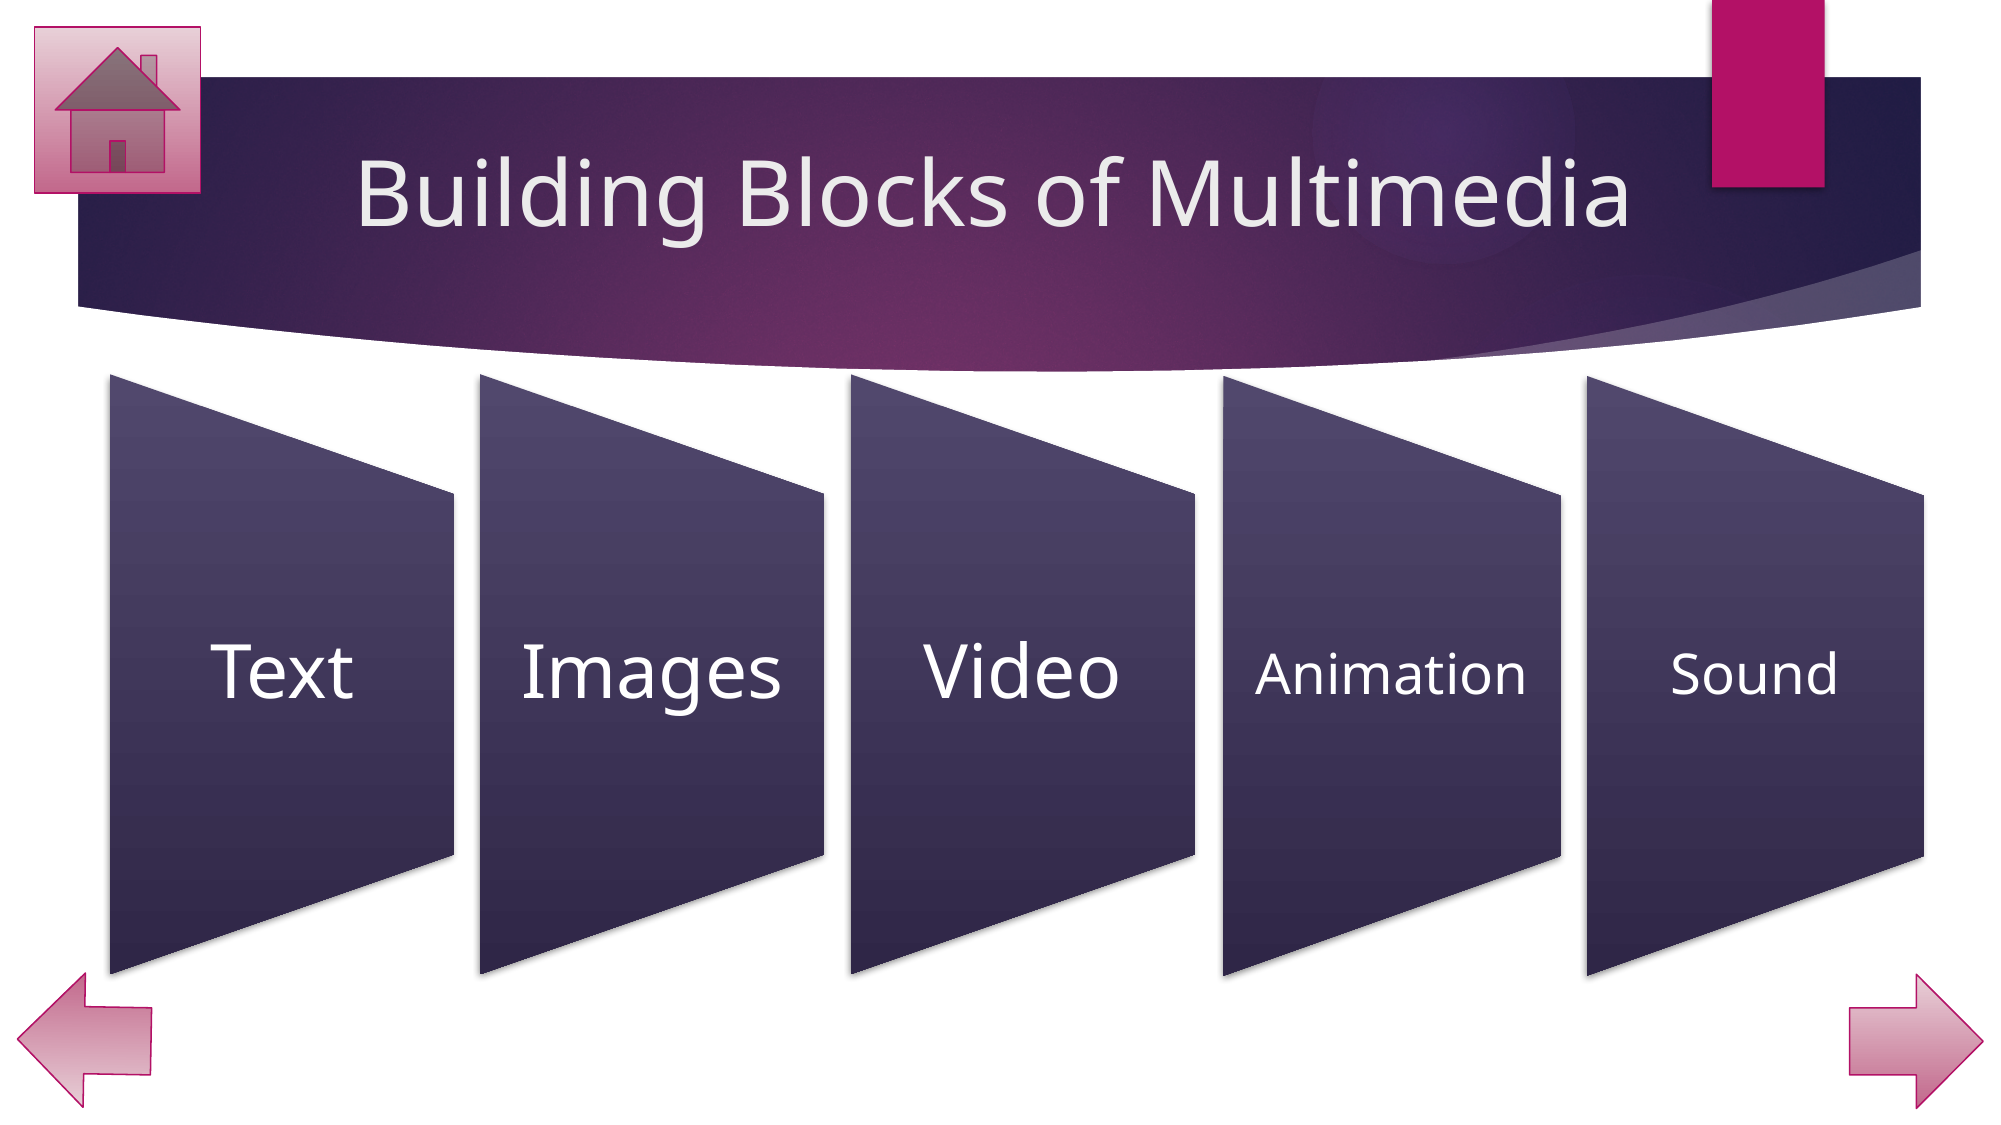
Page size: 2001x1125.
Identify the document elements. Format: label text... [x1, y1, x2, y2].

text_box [1222, 375, 1925, 976]
text_box [1848, 982, 1984, 1110]
text_box [16, 972, 153, 1108]
text_box [34, 26, 201, 194]
title Building Blocks of Multimedia [332, 126, 1658, 253]
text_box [109, 373, 1196, 975]
